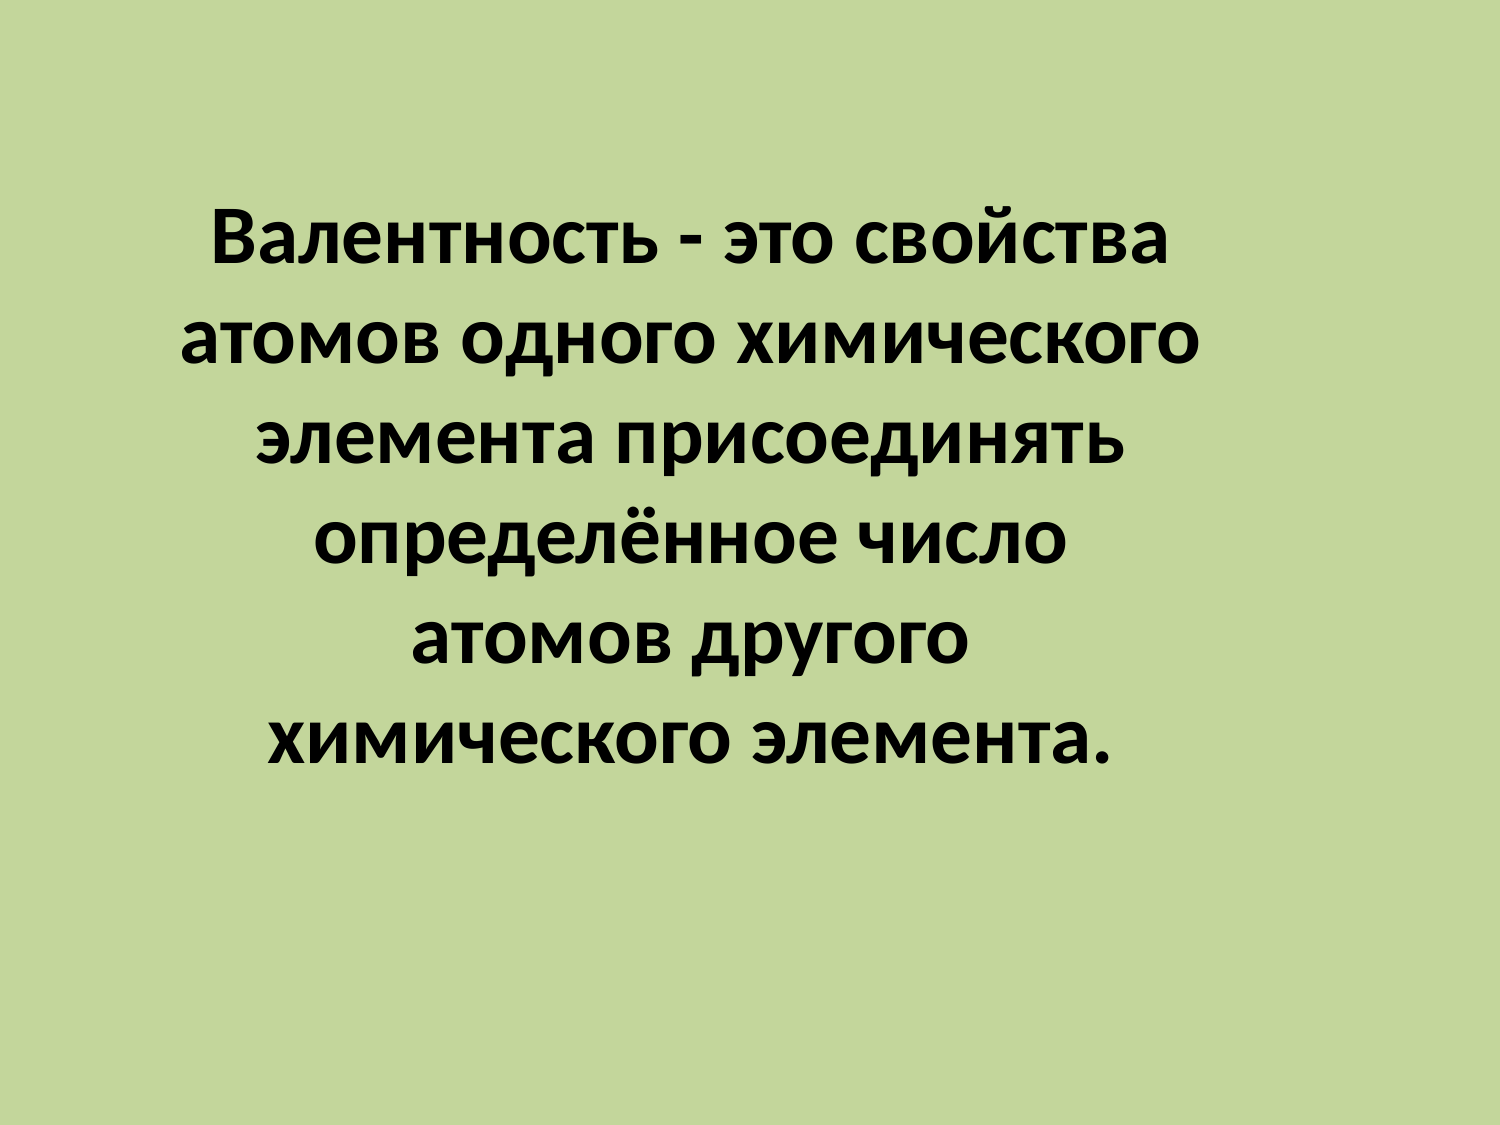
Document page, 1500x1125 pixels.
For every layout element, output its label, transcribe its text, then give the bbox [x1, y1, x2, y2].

text_box Валентность - это свойства атомов одного химического элемента присоединять определённое число атомов другого химического элемента. [159, 172, 1223, 788]
